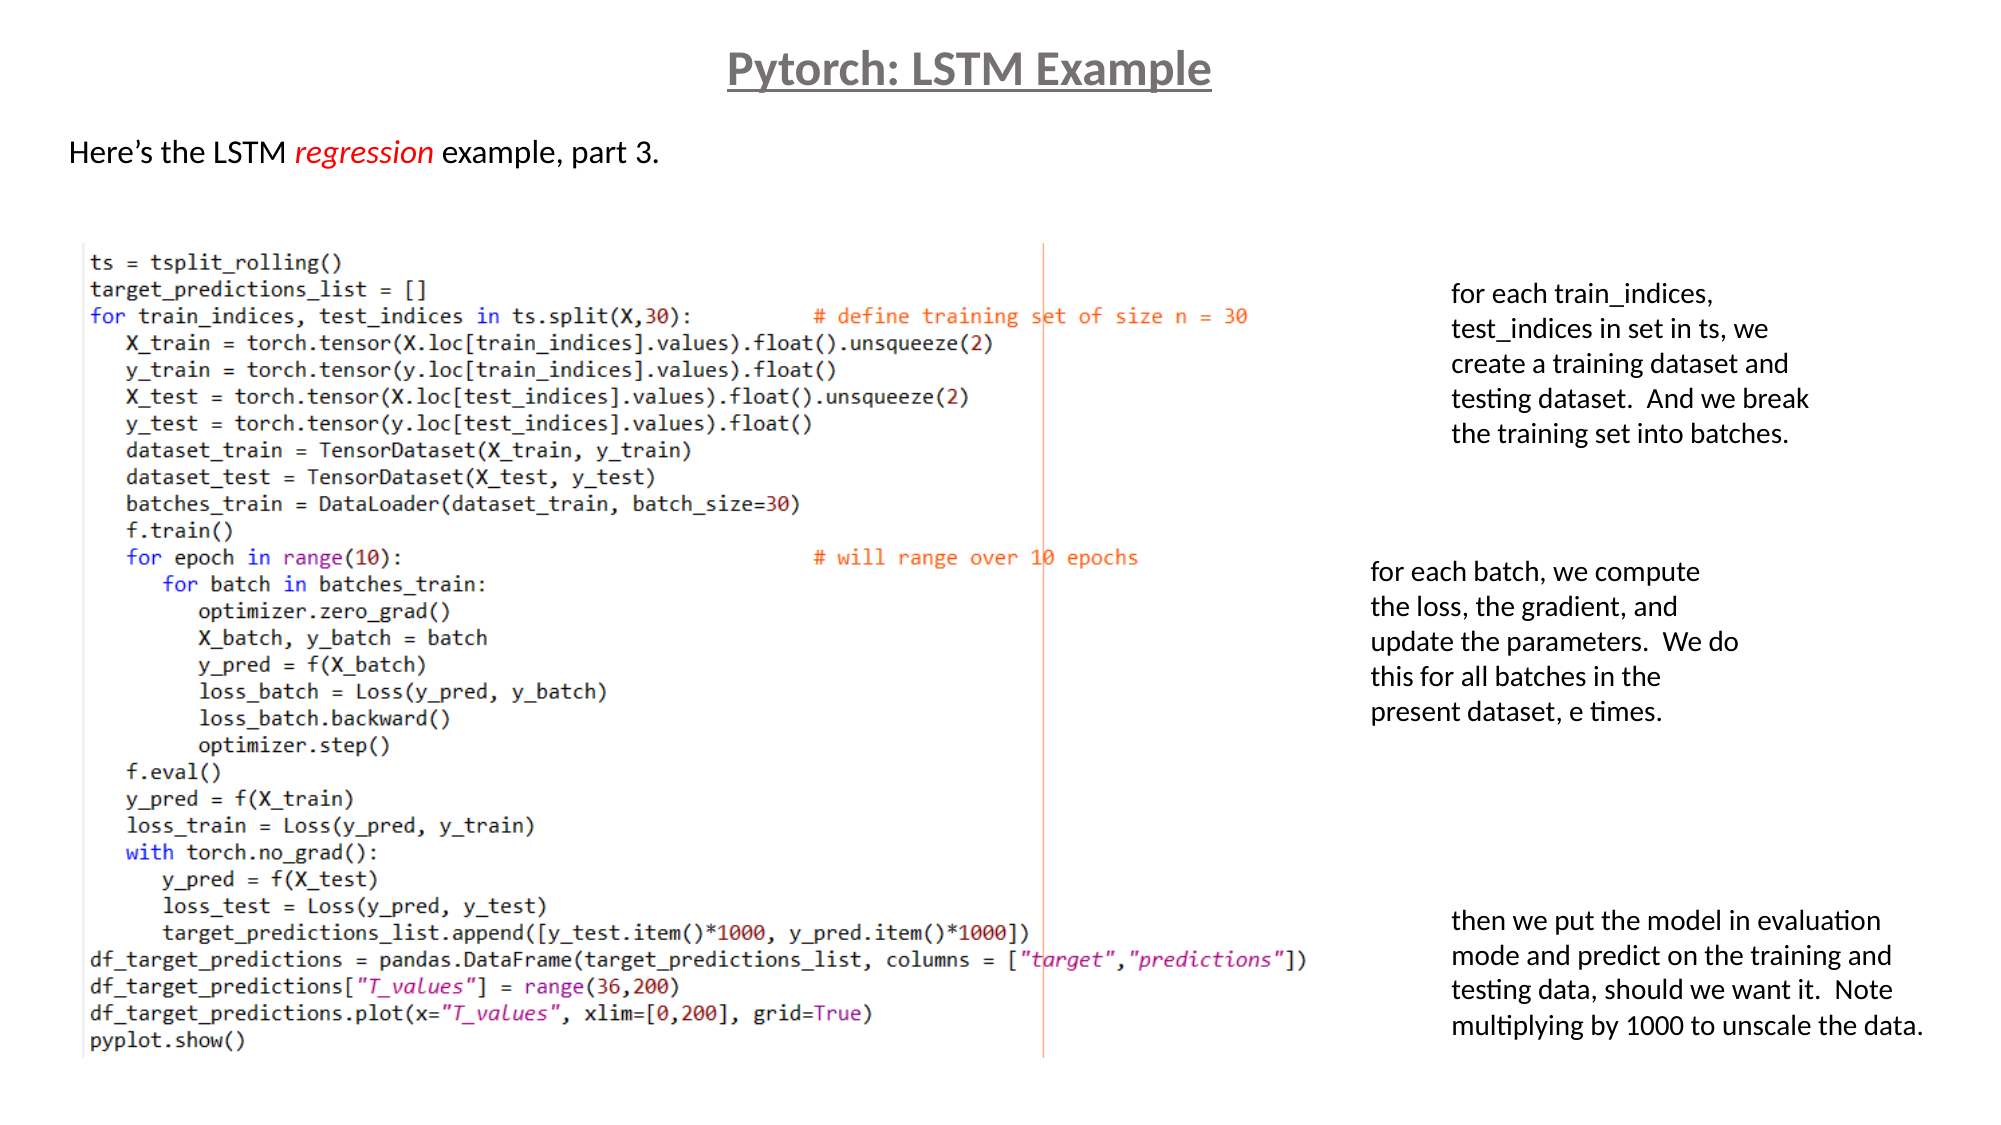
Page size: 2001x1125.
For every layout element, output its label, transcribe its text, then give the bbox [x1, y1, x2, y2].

text_box then we put the model in evaluation mode and predict on the training and testing data, should we want it. Note multiplying by 1000 to unscale the data. [1436, 893, 1945, 1049]
text_box for each train_indices, test_indices in set in ts, we create a training dataset and testing dataset. And we break the training set into batches. [1436, 267, 1839, 457]
text_box Pytorch: LSTM Example [712, 28, 1228, 104]
picture [81, 243, 1327, 1058]
text_box for each batch, we compute the loss, the gradient, and update the parameters. We do this for all batches in the present dataset, e times. [1355, 544, 1758, 735]
text_box Here’s the LSTM regression example, part 3. [54, 123, 682, 178]
